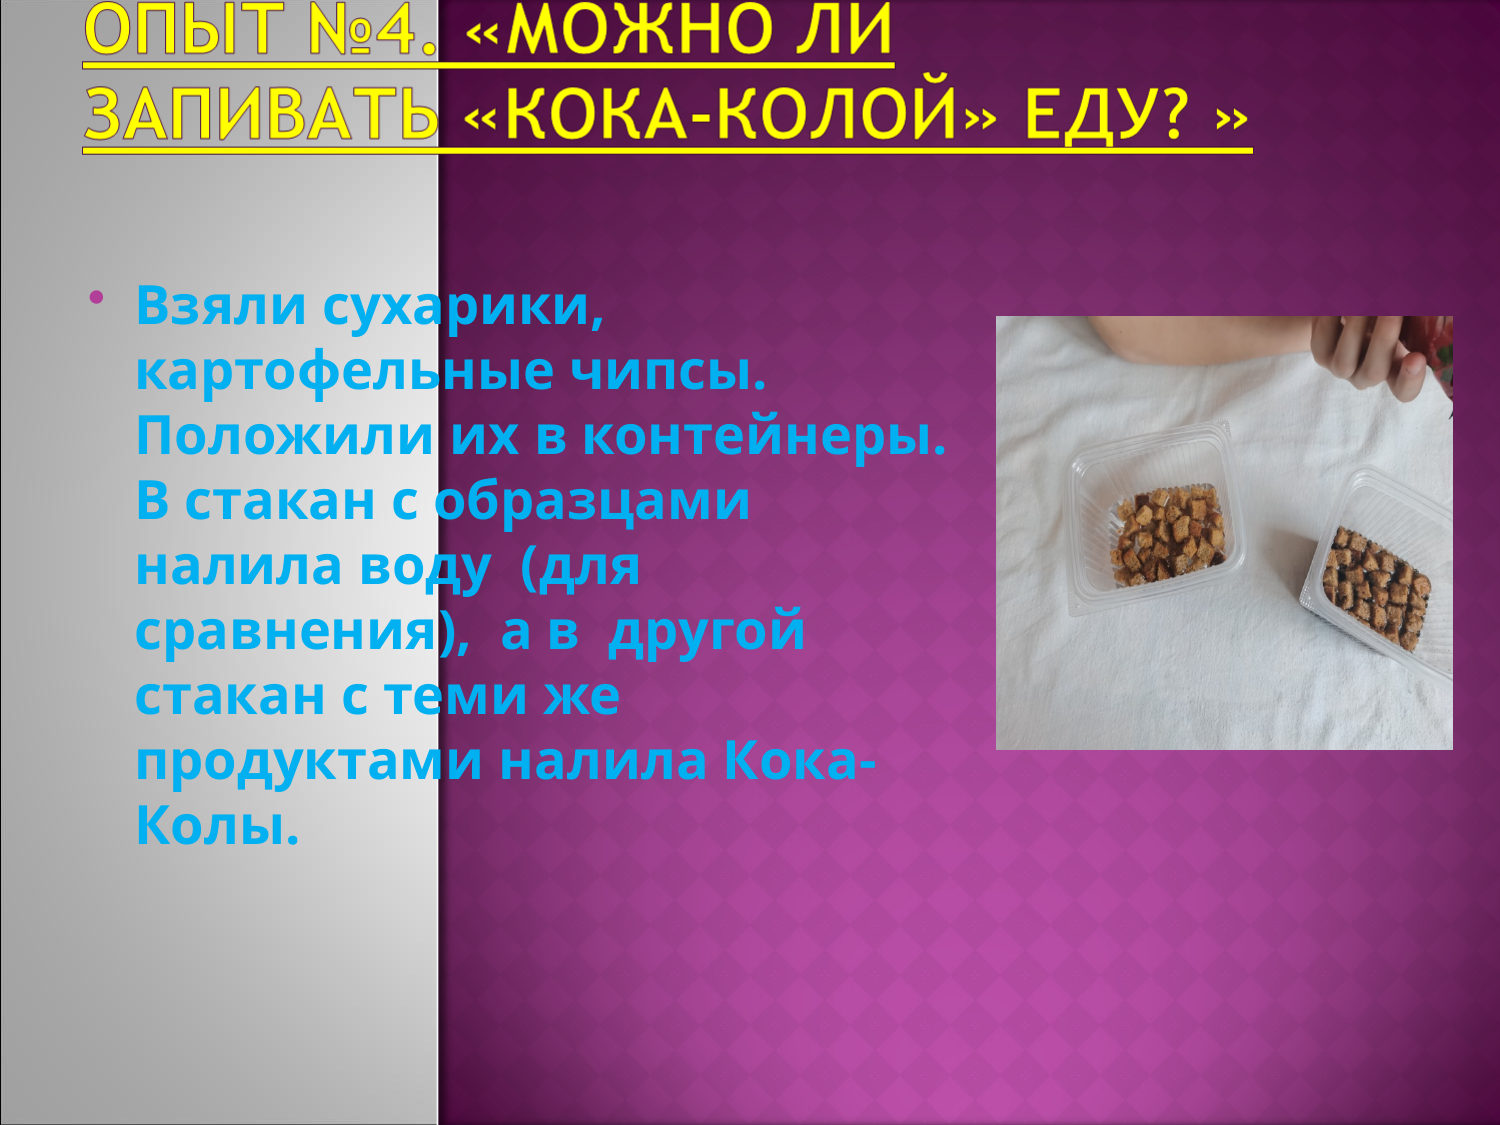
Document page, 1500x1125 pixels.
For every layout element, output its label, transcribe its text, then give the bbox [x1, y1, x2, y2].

picture [0, 0, 1500, 1125]
text_box Взяли сухарики, картофельные чипсы. Положили их в контейнеры. В стакан с образцами налила воду (для сравнения), а в другой стакан с теми же продуктами налила Кока-Колы. [74, 262, 987, 1035]
